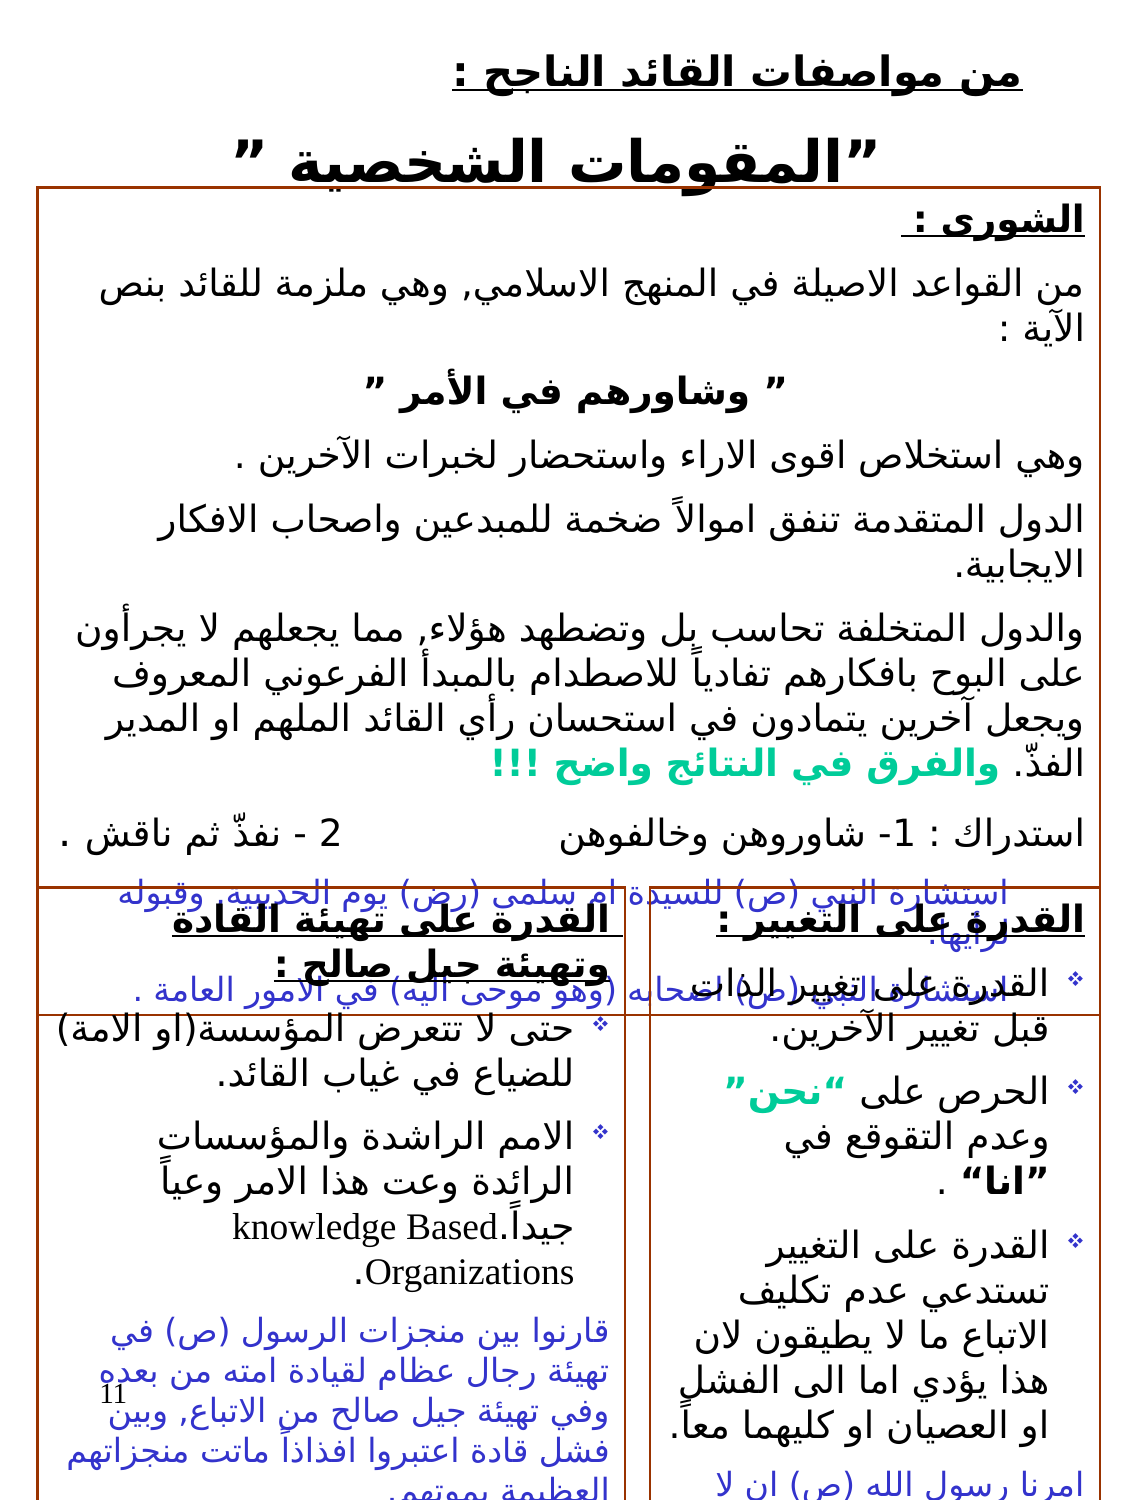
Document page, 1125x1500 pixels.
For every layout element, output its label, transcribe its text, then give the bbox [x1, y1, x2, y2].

text_box القدرة على التغيير : القدرة على تغيير الذات قبل تغيير الآخرين. الحرص على “نحن” وعدم التقوقع في ”انا“ . القدرة على التغيير تستدعي عدم تكليف الاتباع ما لا يطيقون لان هذا يؤدي اما الى الفشل او العصيان او كليهما معاً. امرنا رسول الله (ص) ان لا نكلف الخدم بما لا يطيقون . [649, 887, 1100, 1500]
text_box القدرة على تهيئة القادة وتهيئة جيل صالح : حتى لا تتعرض المؤسسة(او الامة) للضياع في غياب القائد. الامم الراشدة والمؤسسات الرائدة وعت هذا الامر وعياً جيداً.knowledge Based Organizations. قارنوا بين منجزات الرسول (ص) في تهيئة رجال عظام لقيادة امته من بعده وفي تهيئة جيل صالح من الاتباع, وبين فشل قادة اعتبروا افذاذاً ماتت منجزاتهم العظيمة بموتهم. [37, 887, 625, 1500]
text_box من مواصفات القائد الناجح : ”المقومات الشخصية ” [74, 37, 1038, 187]
text_box الشورى : من القواعد الاصيلة في المنهج الاسلامي, وهي ملزمة للقائد بنص الآية : ” وشاورهم في الأمر ” وهي استخلاص اقوى الاراء واستحضار لخبرات الآخرين . الدول المتقدمة تنفق اموالاً ضخمة للمبدعين واصحاب الافكار الايجابية. والدول المتخلفة تحاسب بل وتضطهد هؤلاء, مما يجعلهم لا يجرأون على البوح بافكارهم تفادياً للاصطدام بالمبدأ الفرعوني المعروف ويجعل آخرين يتمادون في استحسان رأي القائد الملهم او المدير الفذّ. والفرق في النتائج واضح !!! استدراك : 1- شاوروهن وخالفوهن 2 - نفذّ ثم ناقش . استشارة النبي (ص) للسيدة ام سلمى (رض) يوم الحديبية, وقبوله لرأيها. استشارة النبي (ص) اصحابه (وهو موحى اليه) في الامور العامة . [37, 187, 1100, 1015]
